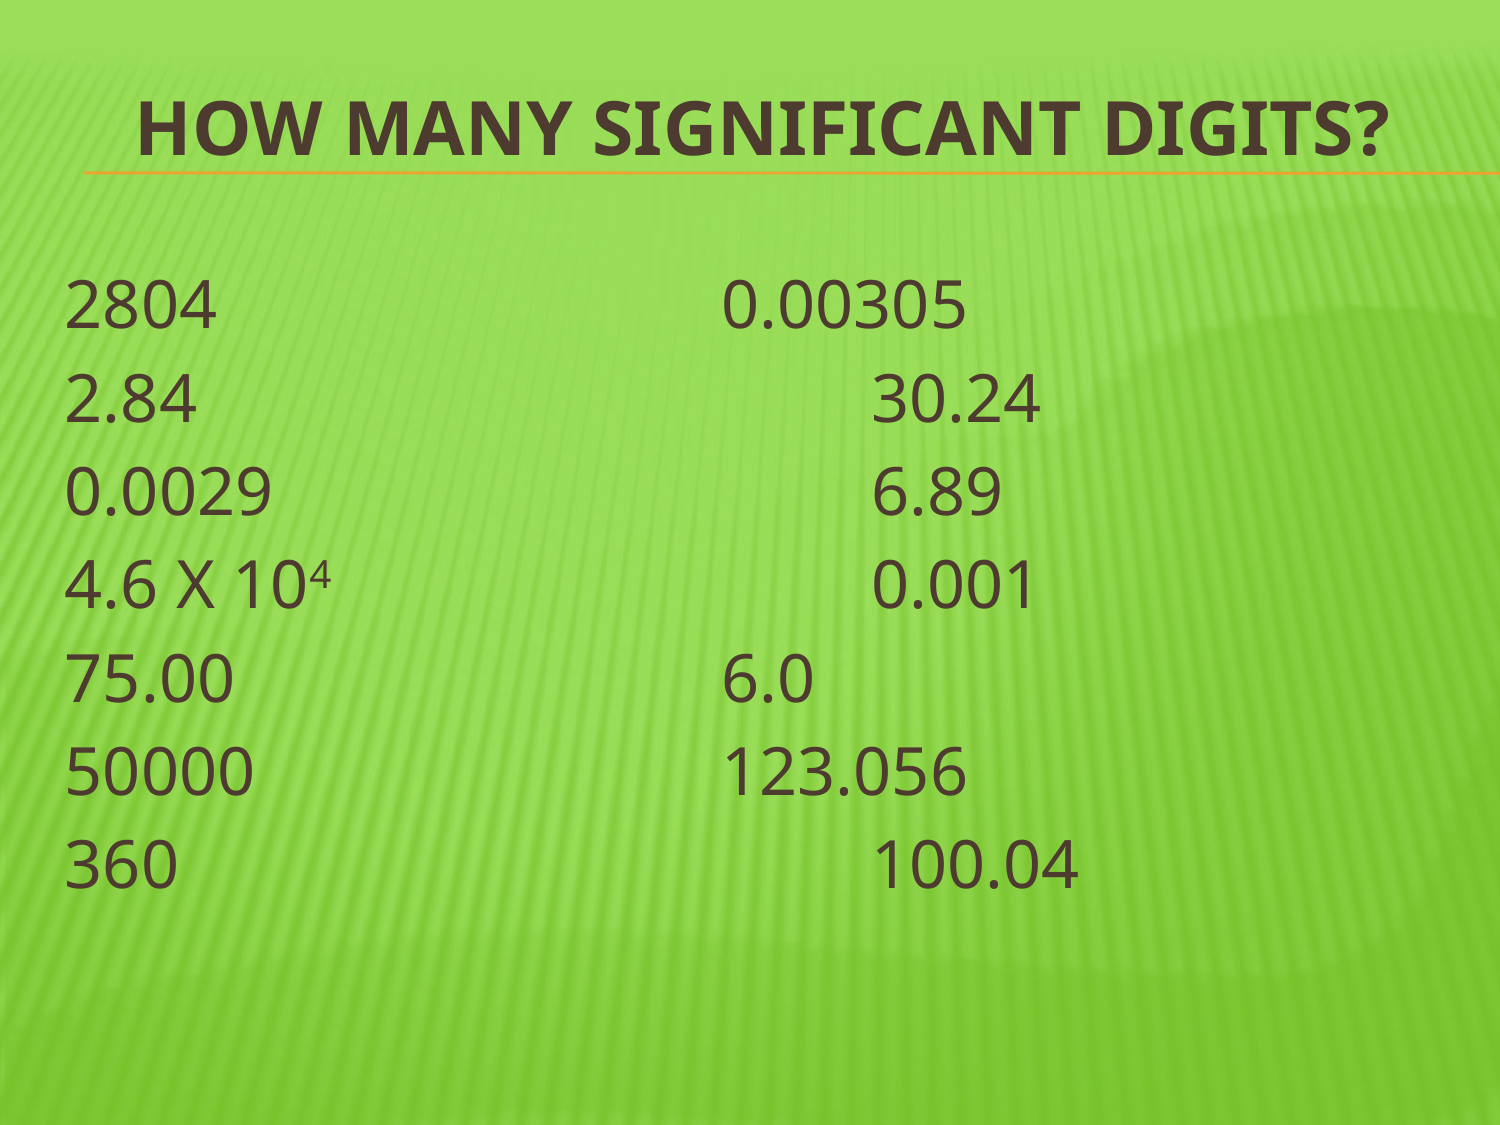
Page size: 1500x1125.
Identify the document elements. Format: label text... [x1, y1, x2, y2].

list 2804 0.00305 2.84 30.24 0.0029 6.89 4.6 X 104 0.001 75.00 6.0 50000 123.056 360 100.04 [50, 254, 1475, 998]
title HOW MANY SIGNIFICANT DIGITS? [50, 37, 1475, 213]
